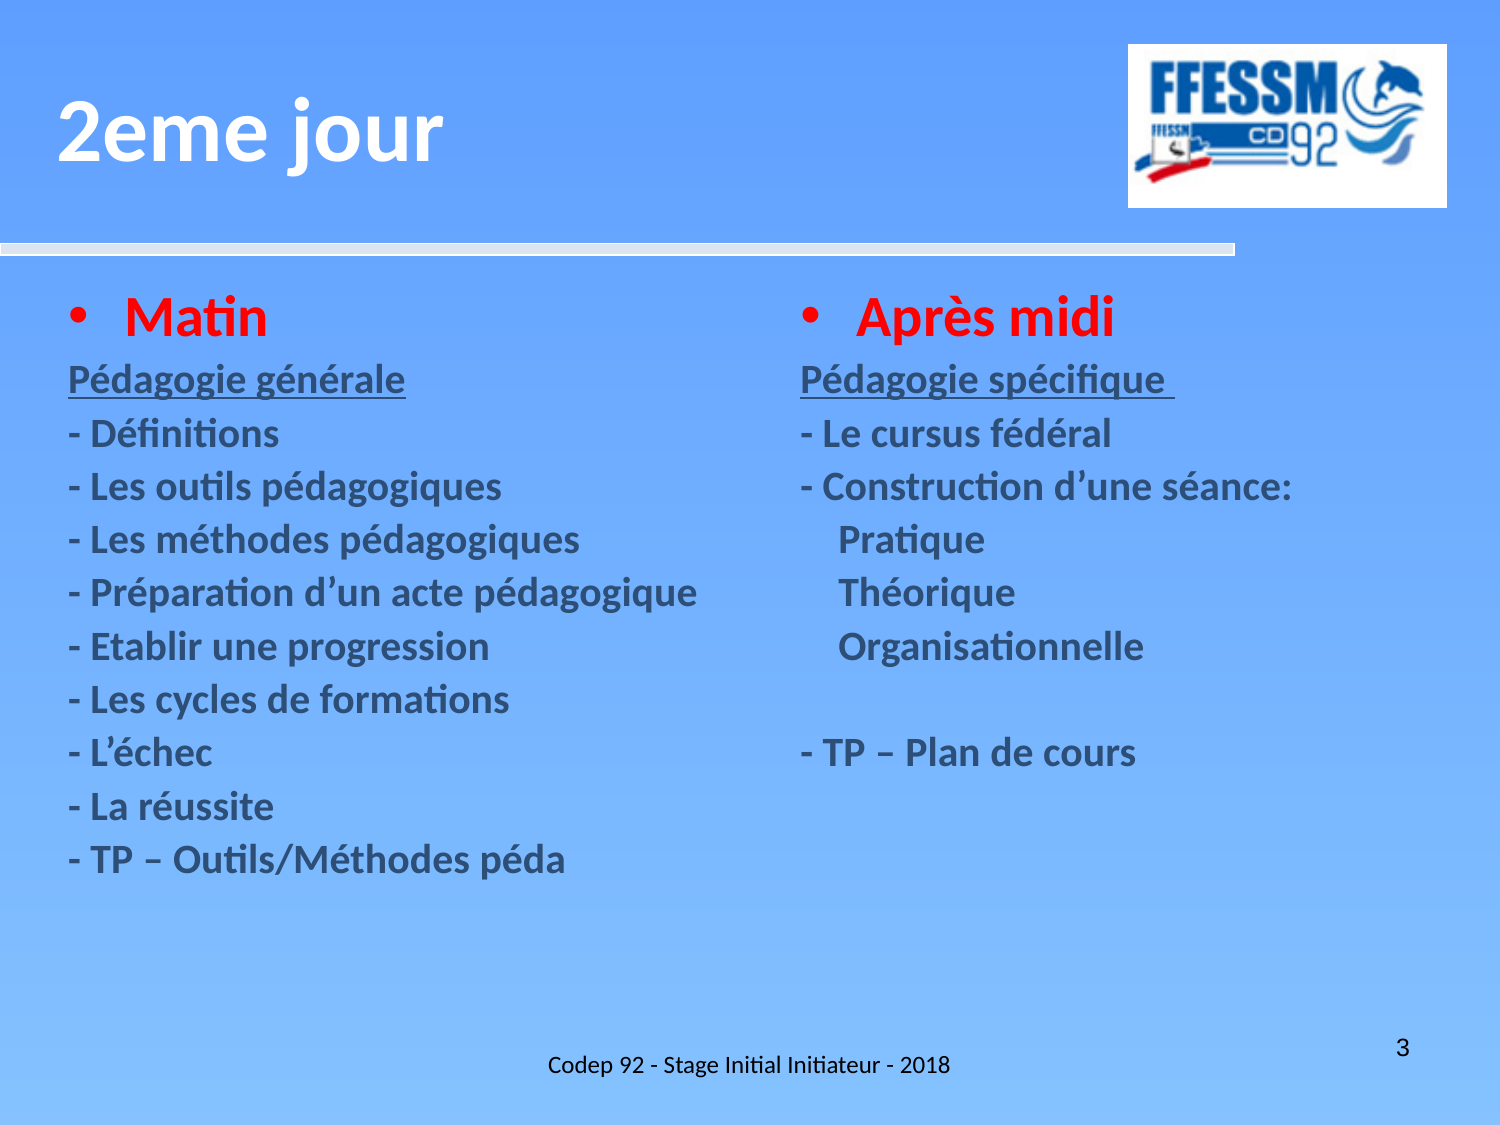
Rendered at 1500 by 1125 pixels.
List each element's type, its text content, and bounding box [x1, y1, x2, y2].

list Matin Pédagogie générale - Définitions - Les outils pédagogiques - Les méthodes pédagogiques - Préparation d’un acte pédagogique - Etablir une progression - Les cycles de formations - L’échec - La réussite - TP – Outils/Méthodes péda [53, 278, 716, 964]
picture [1128, 44, 1447, 208]
footer Codep 92 - Stage Initial Initiateur - 2018 [512, 1024, 988, 1103]
title 2eme jour [41, 31, 1016, 219]
slide_number 3 [1074, 1024, 1425, 1103]
list Après midi Pédagogie spécifique - Le cursus fédéral - Construction d’une séance: Pratique Théorique Organisationnelle - TP – Plan de cours [785, 278, 1448, 1022]
